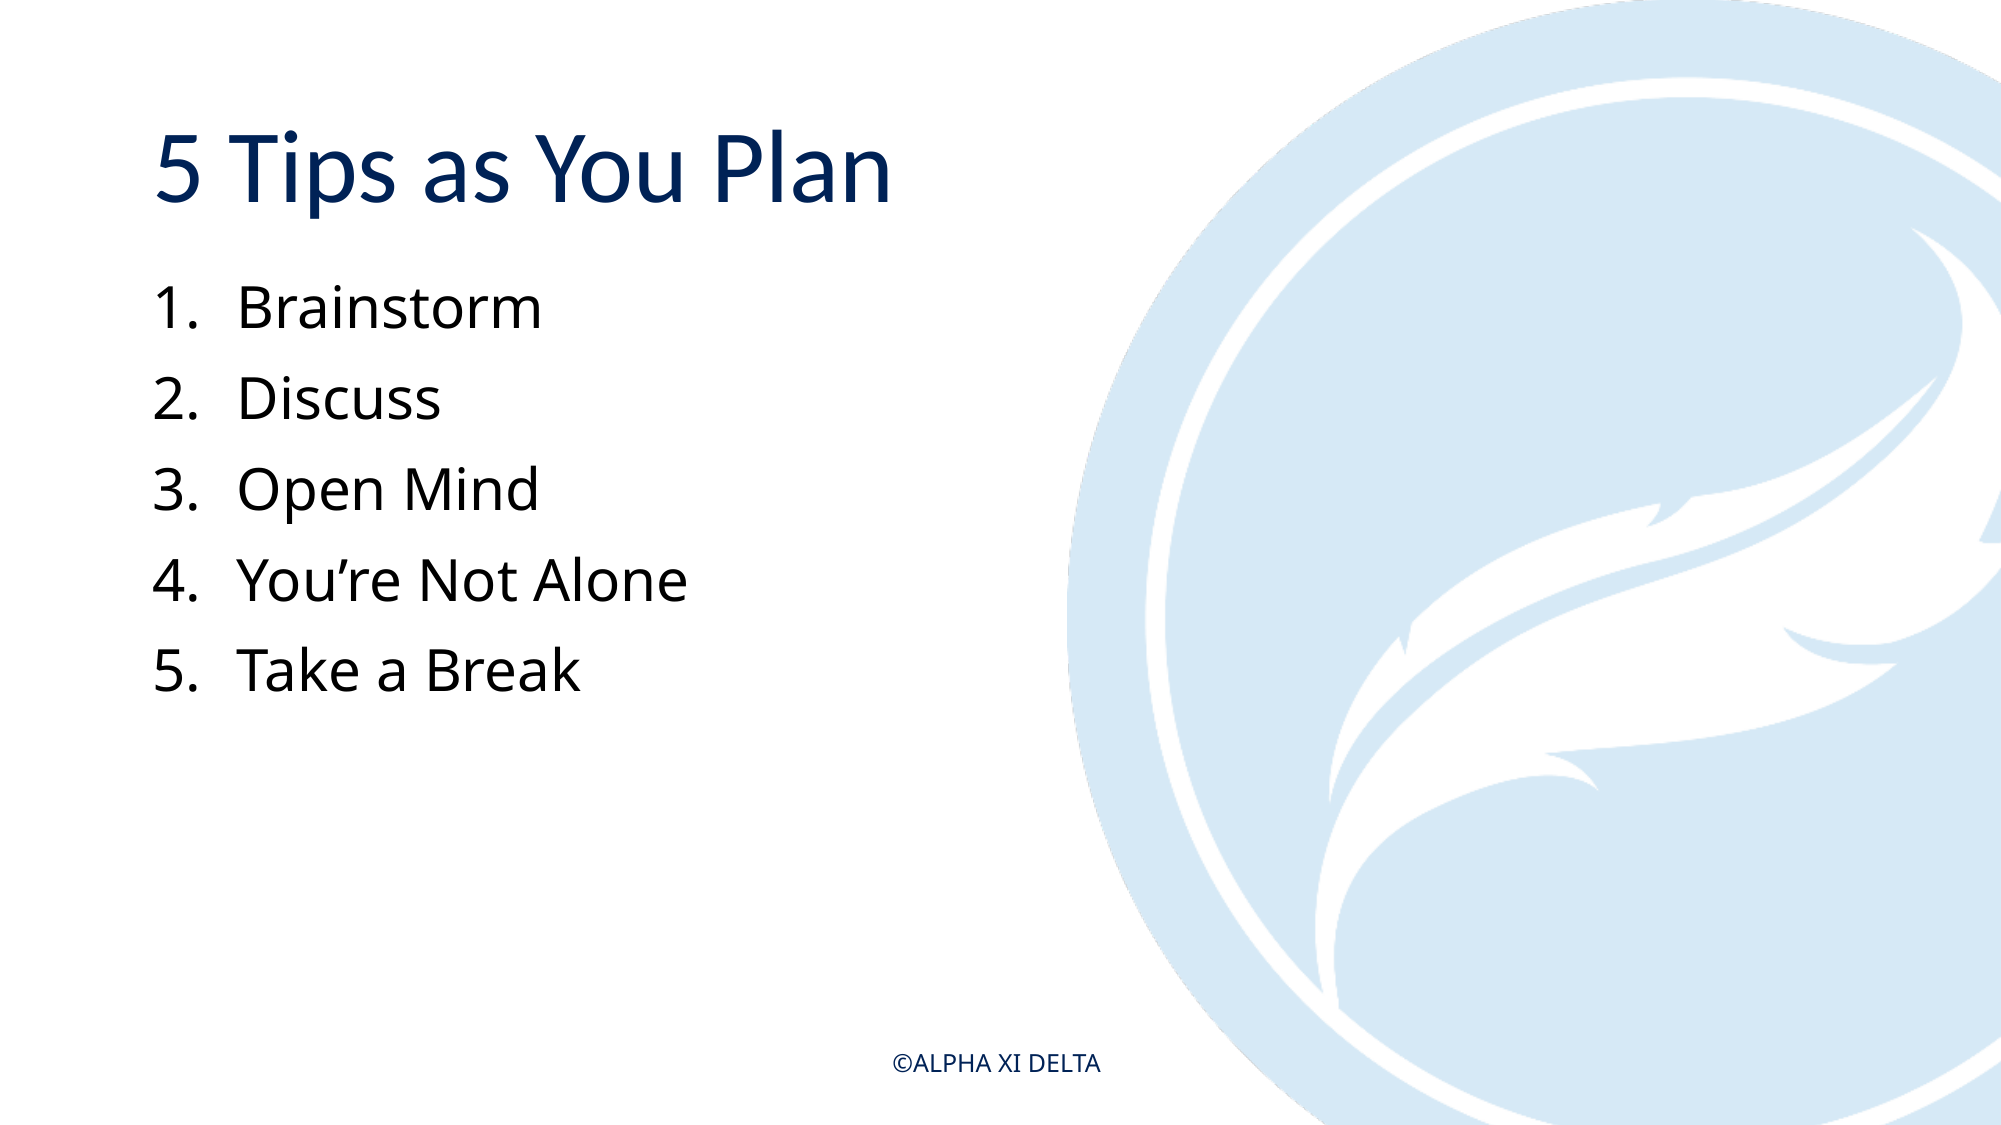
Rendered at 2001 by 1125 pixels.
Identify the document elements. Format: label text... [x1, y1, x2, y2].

footer ©ALPHA XI DELTA [137, 1032, 1863, 1092]
title 5 Tips as You Plan [137, 59, 1863, 278]
list Brainstorm Discuss Open Mind You’re Not Alone Take a Break [137, 278, 1863, 719]
